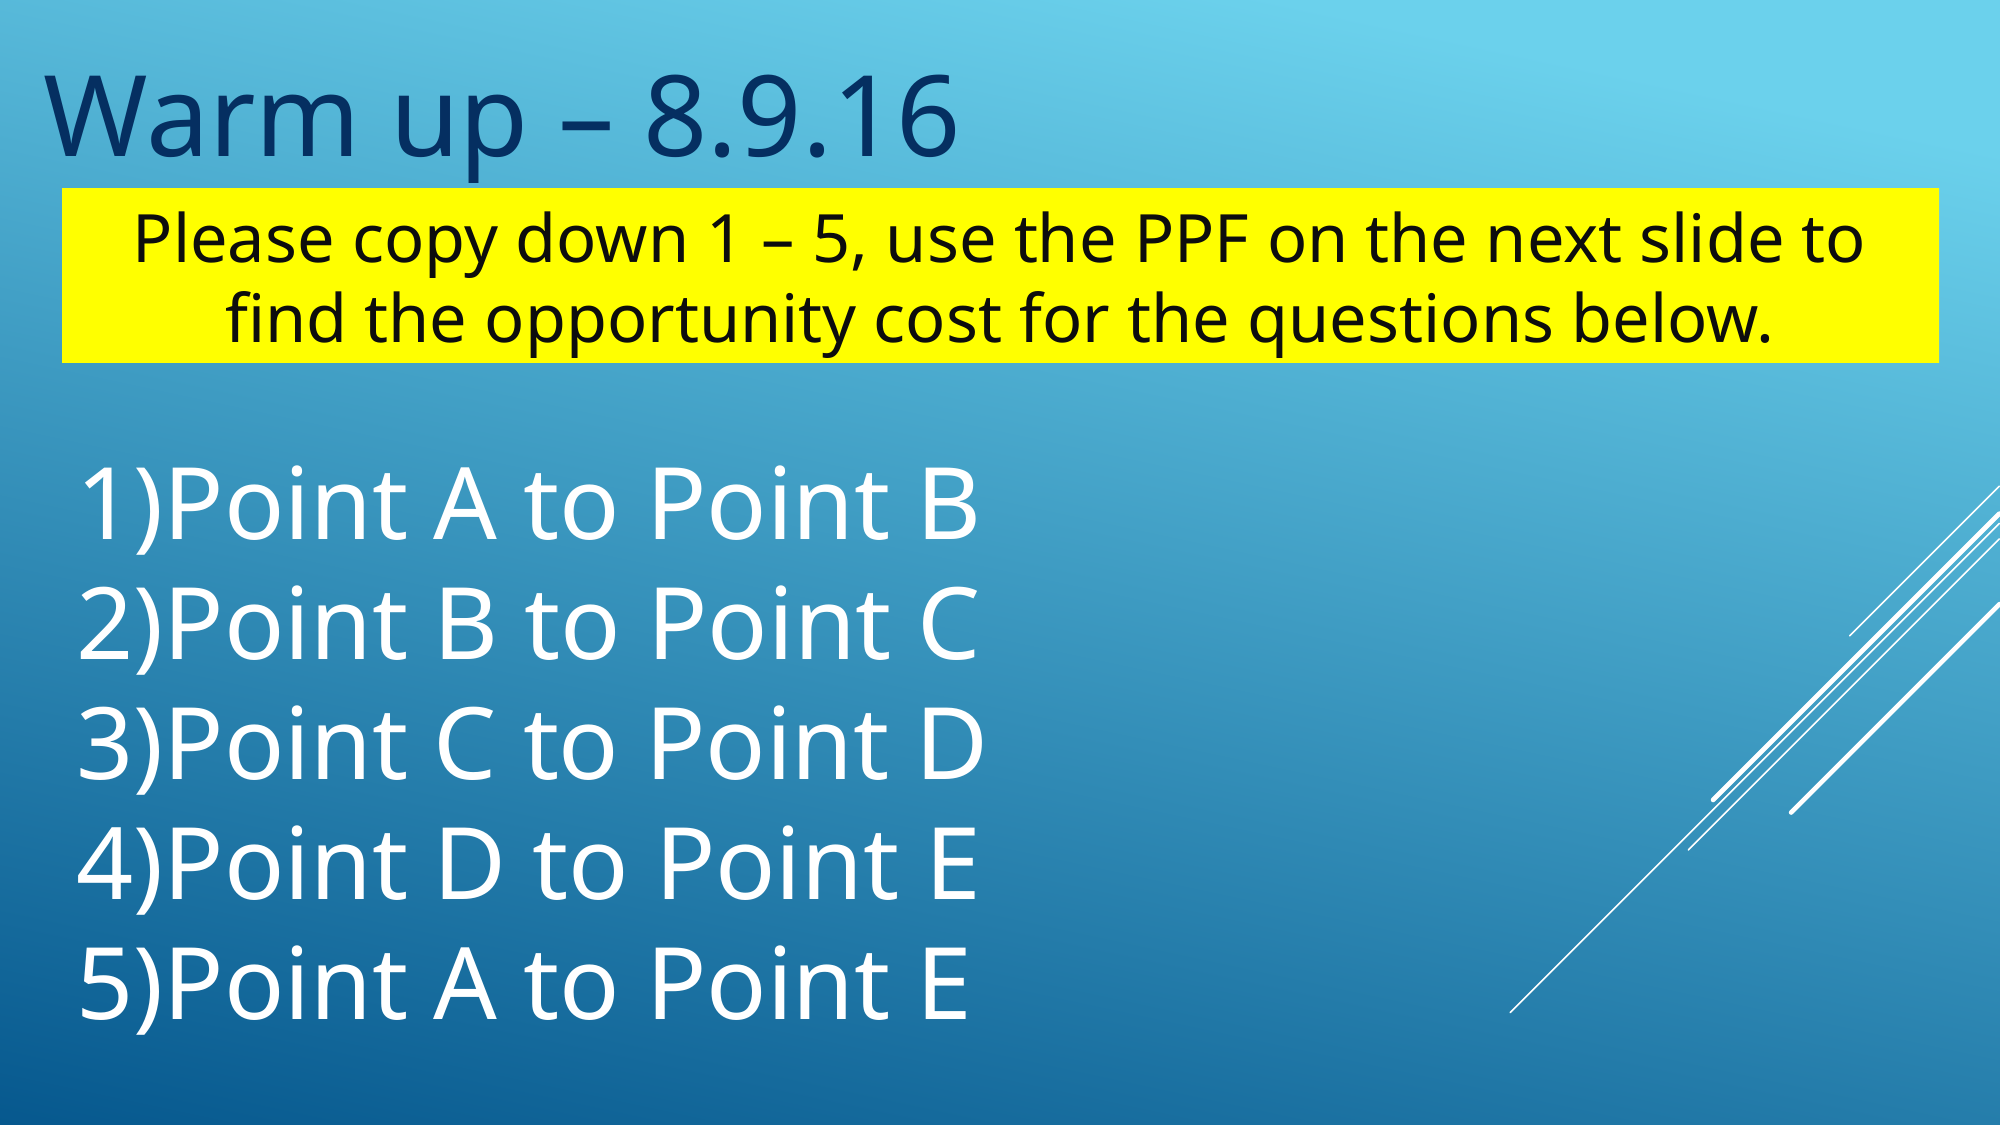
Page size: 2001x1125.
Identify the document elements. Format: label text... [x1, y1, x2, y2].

text_box Warm up – 8.9.16 [28, 36, 977, 187]
text_box Point A to Point B Point B to Point C Point C to Point D Point D to Point E Point A to Point E [62, 432, 1926, 1047]
text_box Please copy down 1 – 5, use the PPF on the next slide to find the opportunity cost for the questions below. [62, 188, 1940, 363]
